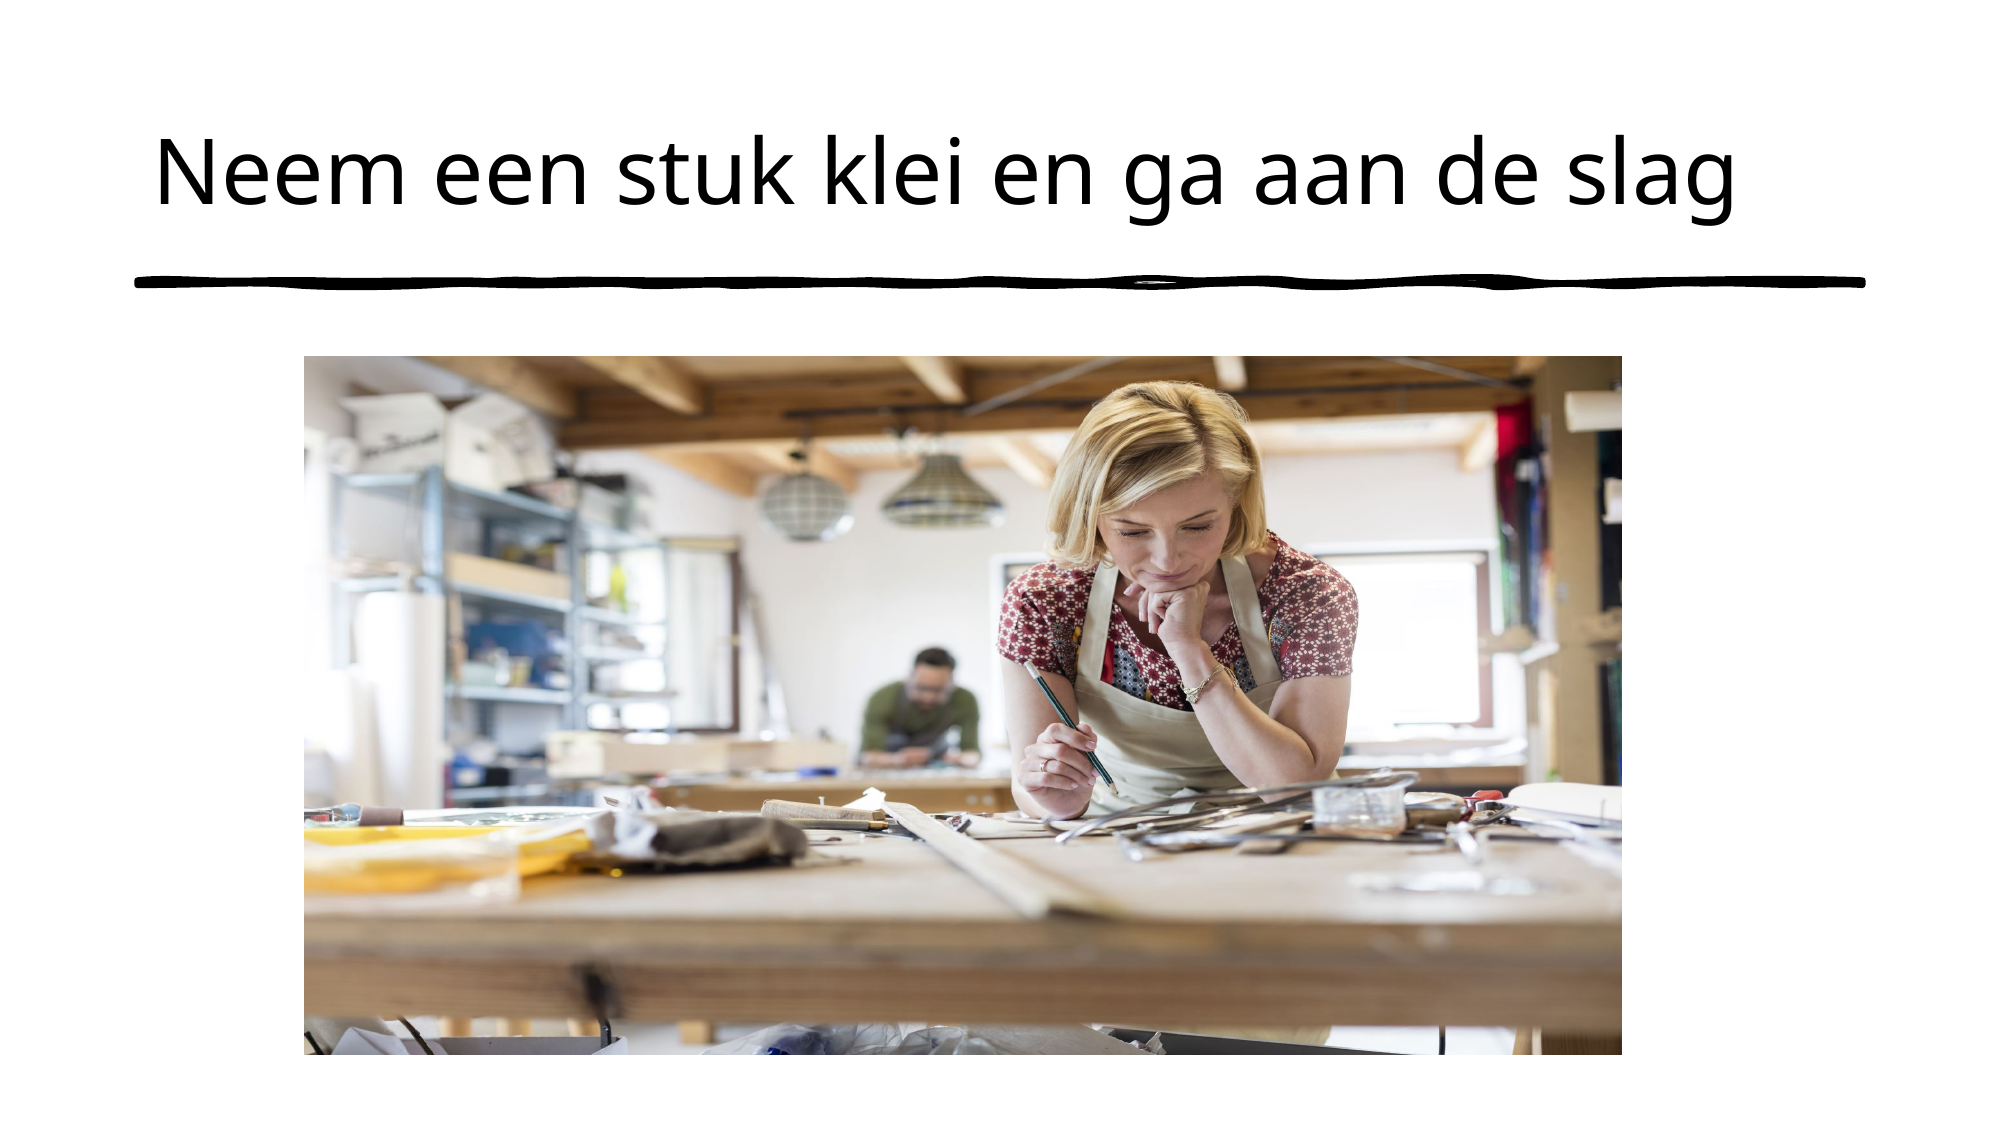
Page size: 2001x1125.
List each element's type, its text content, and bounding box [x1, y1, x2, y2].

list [304, 356, 1622, 1055]
title Neem een stuk klei en ga aan de slag [137, 59, 1863, 278]
